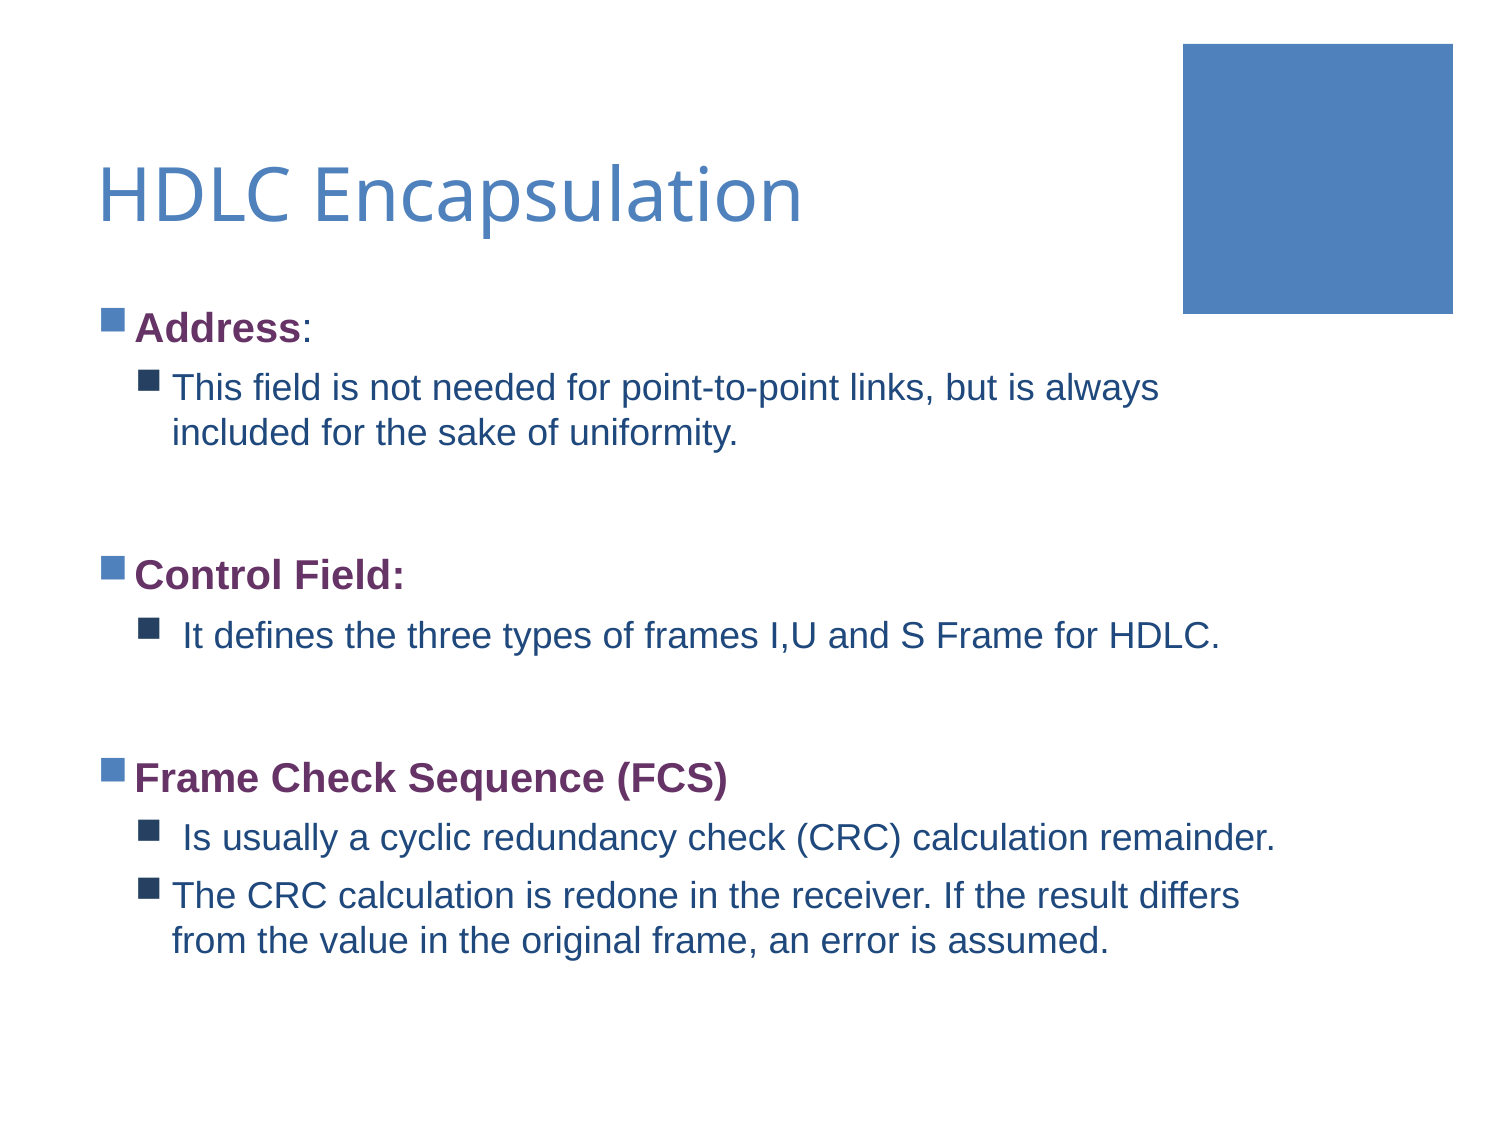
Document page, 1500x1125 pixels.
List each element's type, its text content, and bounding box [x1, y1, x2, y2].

list Address: This field is not needed for point-to-point links, but is always included for the sake of uniformity. Control Field: It defines the three types of frames I,U and S Frame for HDLC. Frame Check Sequence (FCS) Is usually a cyclic redundancy check (CRC) calculation remainder. The CRC calculation is redone in the receiver. If the result differs from the value in the original frame, an error is assumed. [81, 292, 1322, 1094]
title HDLC Encapsulation [81, 56, 1150, 244]
